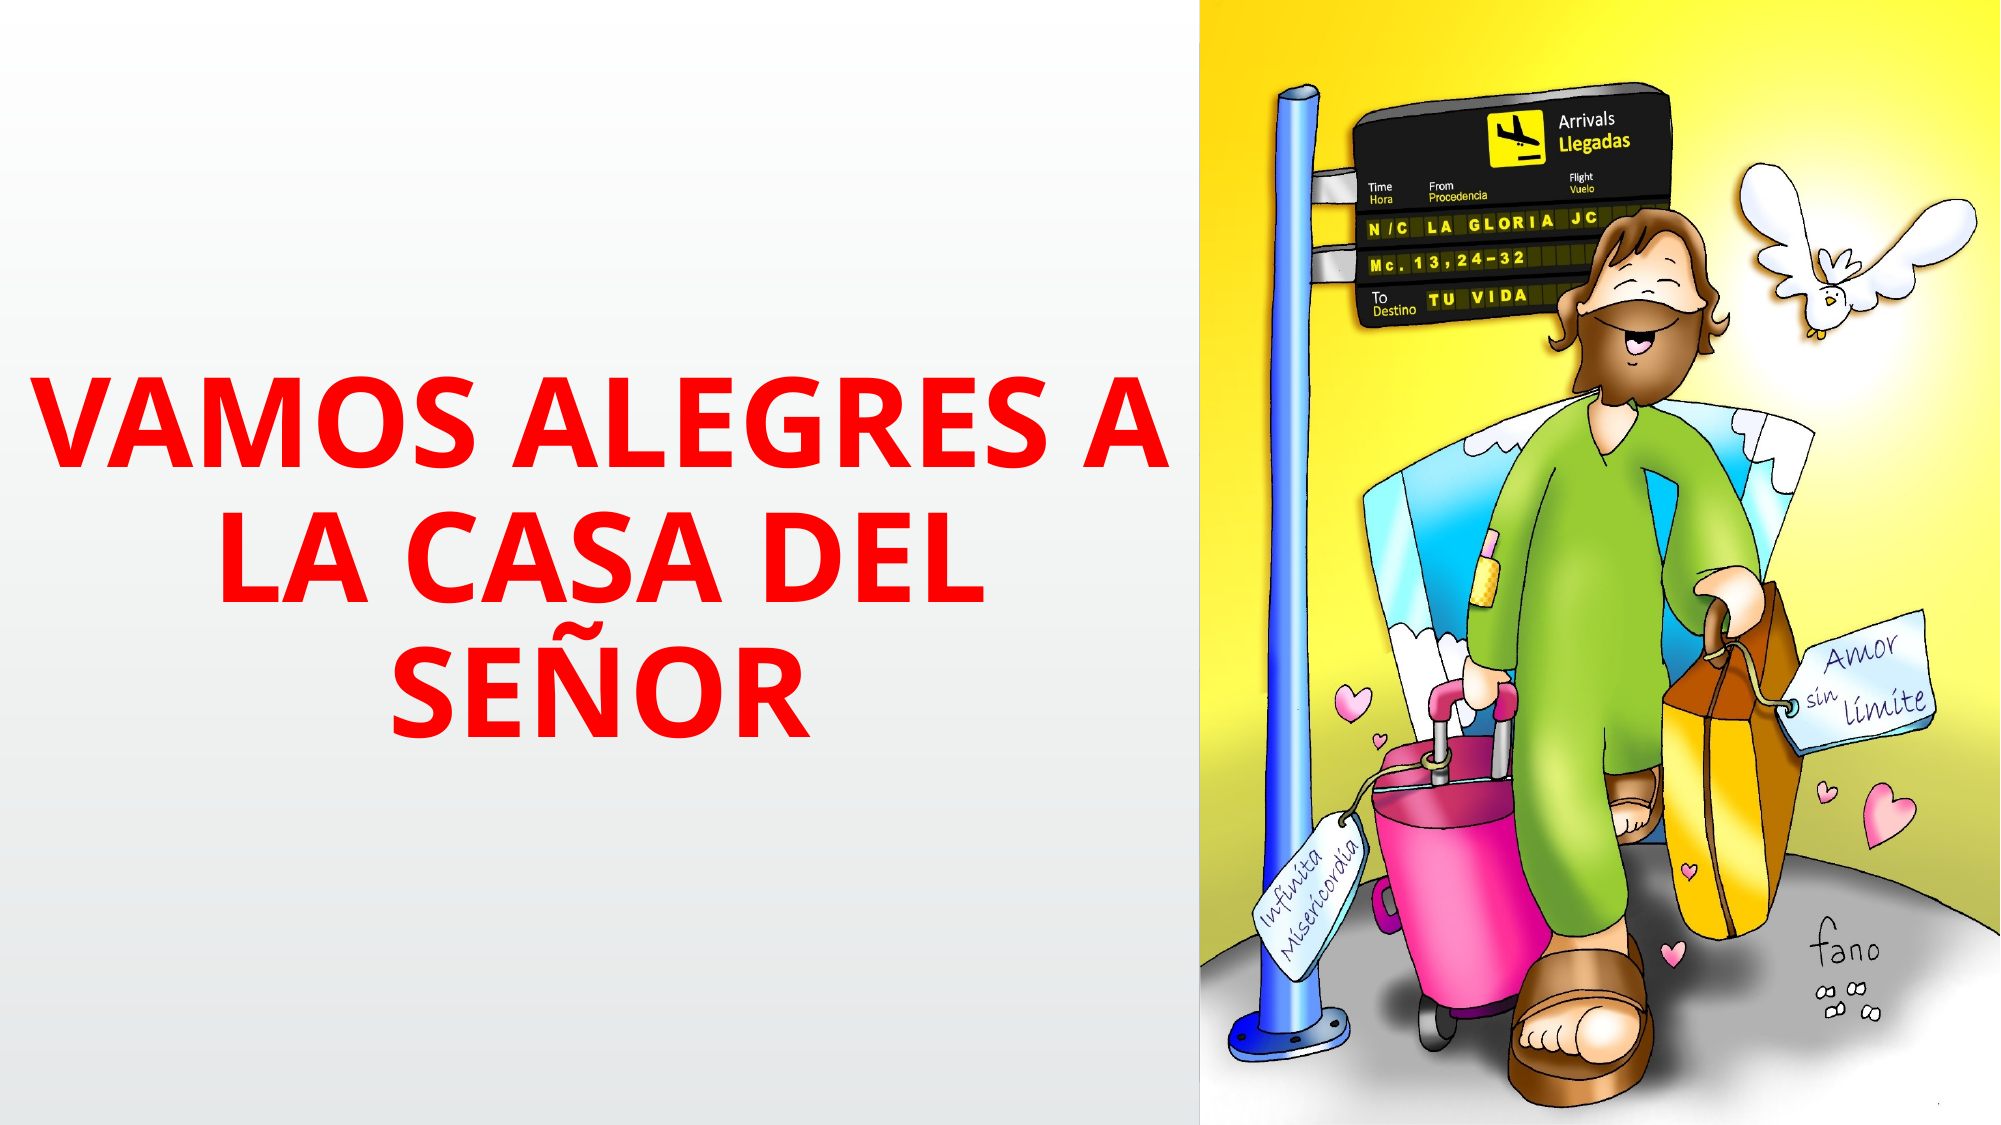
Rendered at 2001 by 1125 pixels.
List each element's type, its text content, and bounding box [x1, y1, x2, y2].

title VAMOS ALEGRES A LA CASA DEL SEÑOR [0, 0, 1200, 1125]
picture [1200, 0, 2000, 1125]
